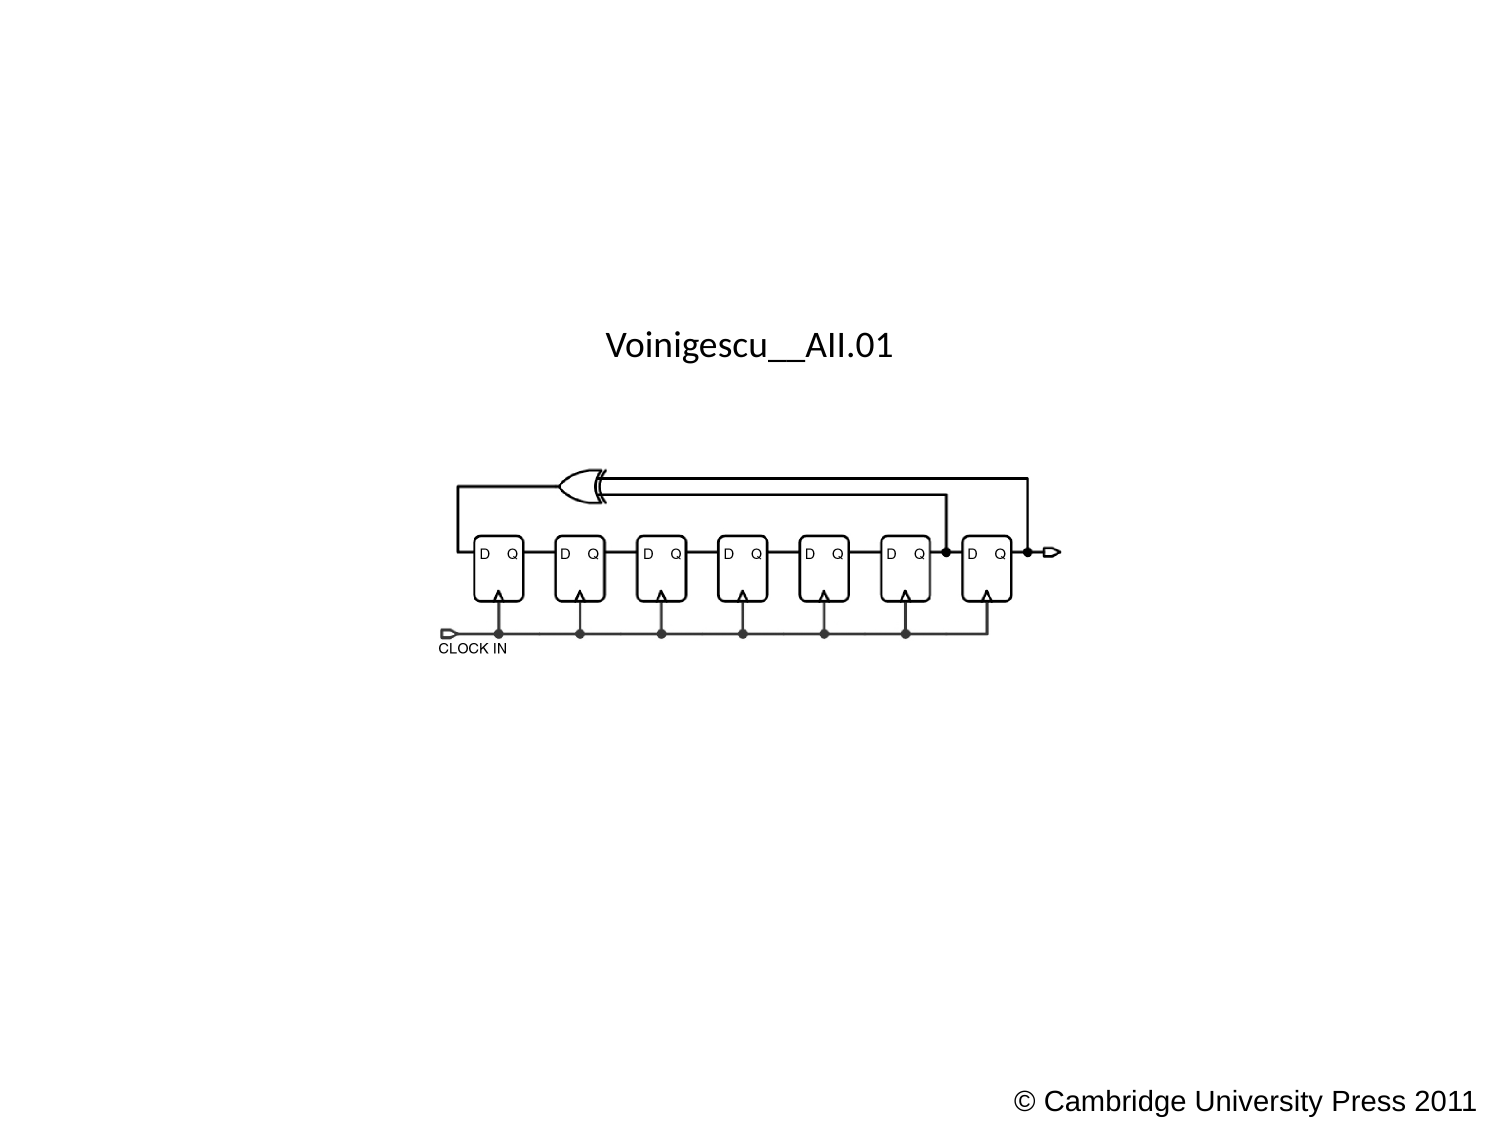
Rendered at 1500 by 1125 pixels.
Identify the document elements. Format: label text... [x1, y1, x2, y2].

text_box © Cambridge University Press 2011 [907, 1074, 1493, 1125]
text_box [437, 312, 1062, 657]
